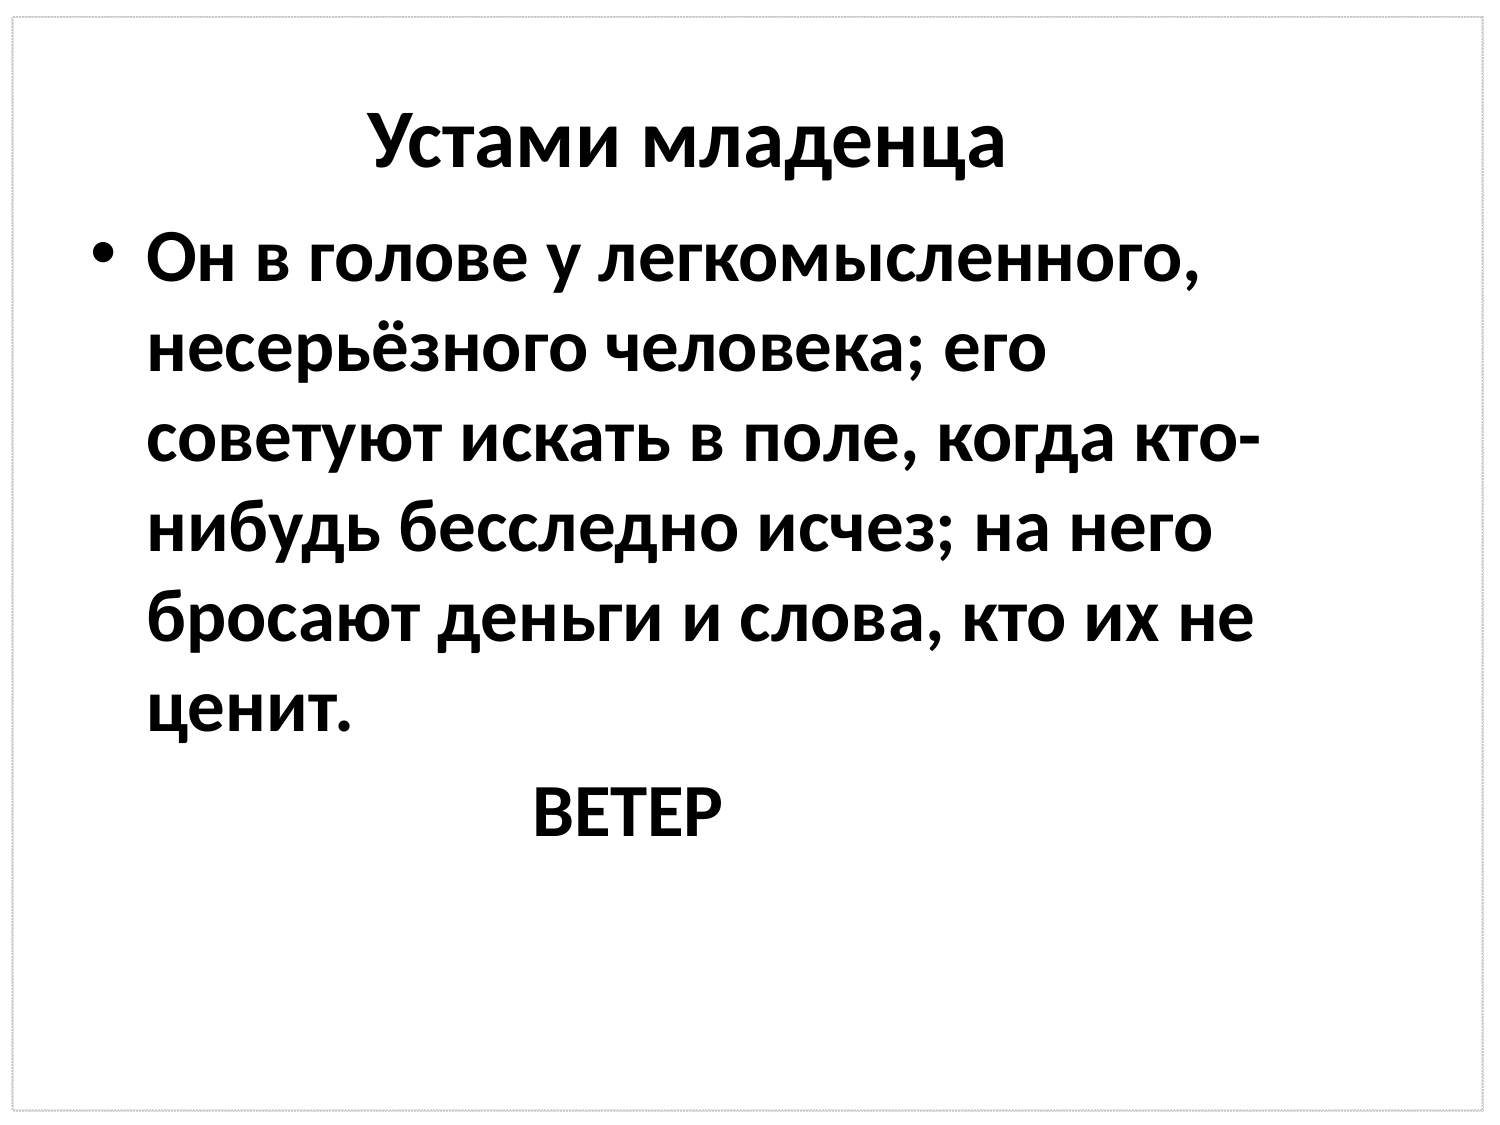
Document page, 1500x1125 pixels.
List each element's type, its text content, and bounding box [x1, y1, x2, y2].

title Устами младенца [74, 44, 1301, 198]
list Он в голове у легкомысленного, несерьёзного человека; его советуют искать в поле, когда кто-нибудь бесследно исчез; на него бросают деньги и слова, кто их не ценит. ВЕТЕР [74, 198, 1301, 1063]
